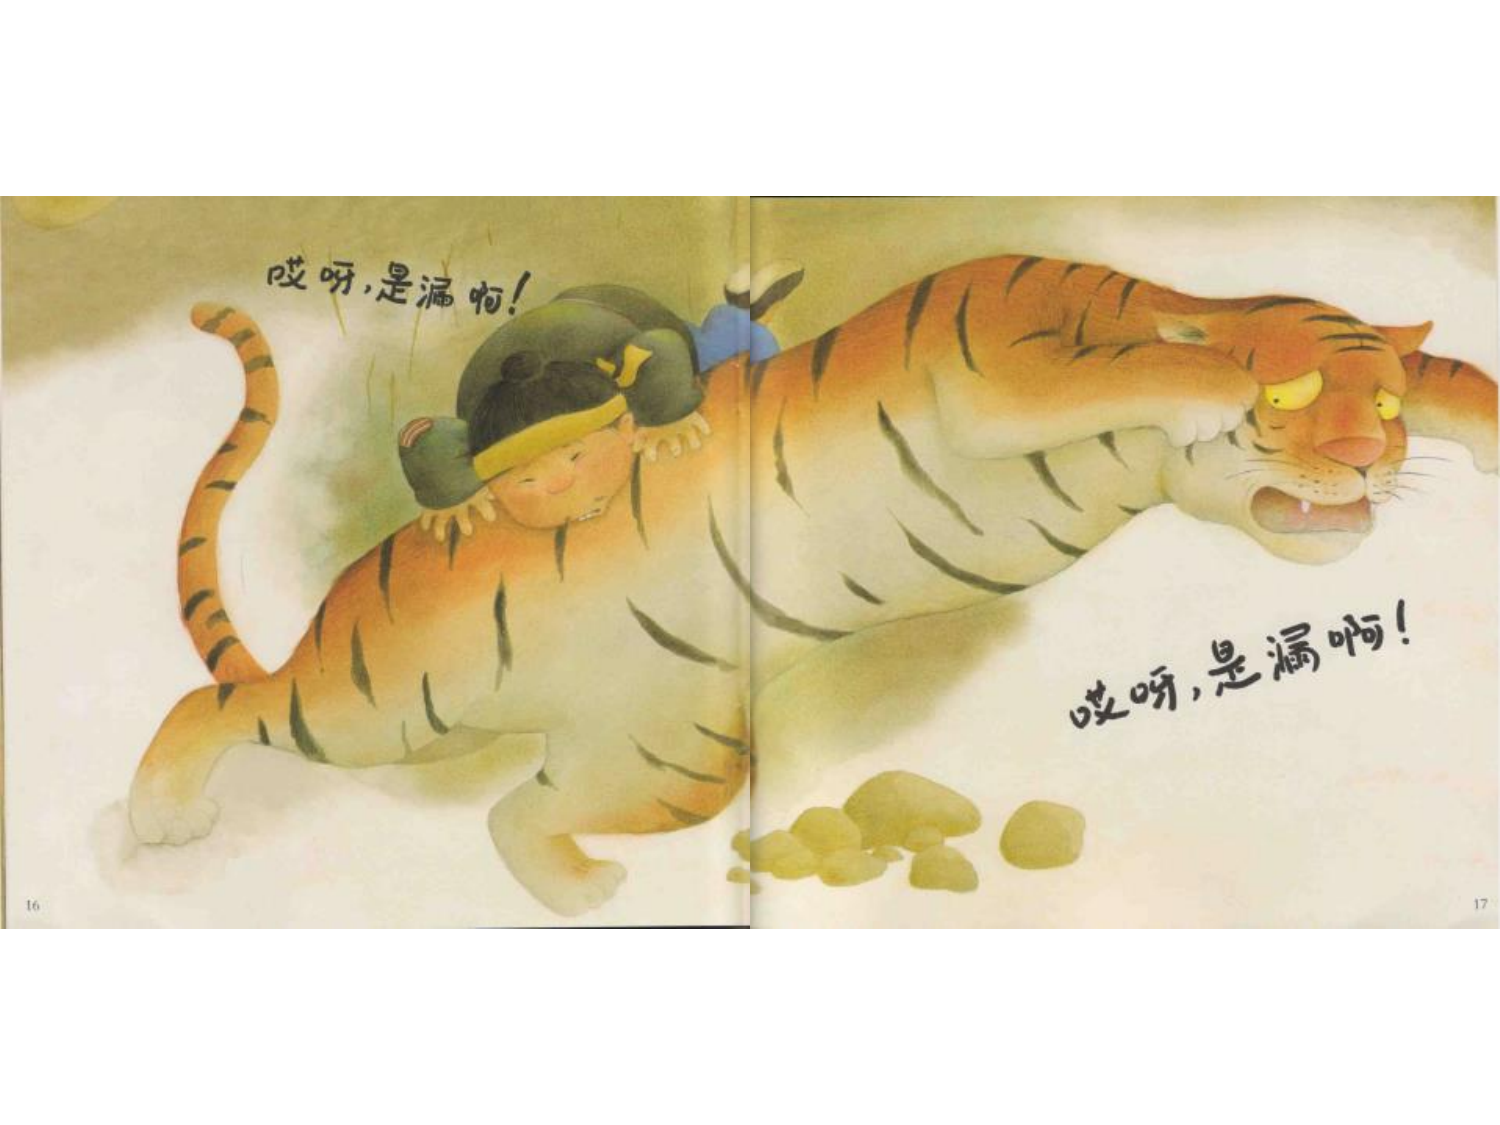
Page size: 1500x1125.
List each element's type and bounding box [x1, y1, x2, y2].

picture [0, 196, 1500, 929]
